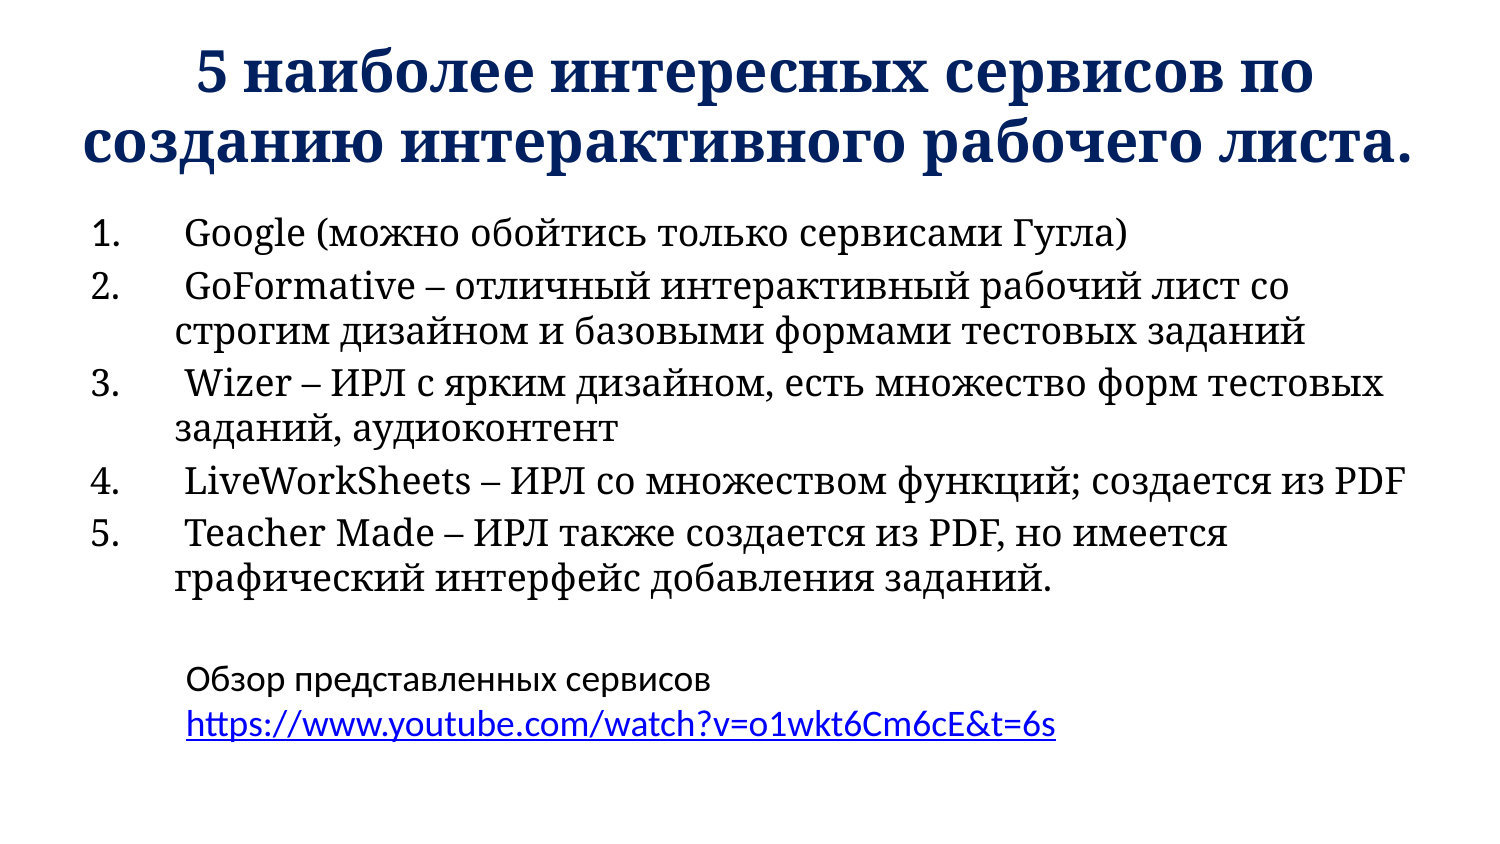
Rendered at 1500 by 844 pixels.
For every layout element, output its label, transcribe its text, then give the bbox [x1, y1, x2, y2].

text_box Обзор представленных сервисов https://www.youtube.com/watch?v=o1wkt6Cm6cE&t=6s [171, 646, 1176, 796]
list Google (можно обойтись только сервисами Гугла) GoFormative – отличный интерактивный рабочий лист со строгим дизайном и базовыми формами тестовых заданий Wizer – ИРЛ с ярким дизайном, есть множество форм тестовых заданий, аудиоконтент LiveWorkSheets – ИРЛ со множеством функций; создается из PDF Teacher Made – ИРЛ также создается из PDF, но имеется графический интерфейс добавления заданий. [75, 196, 1425, 635]
title 5 наиболее интересных сервисов по созданию интерактивного рабочего листа. [64, 33, 1447, 175]
